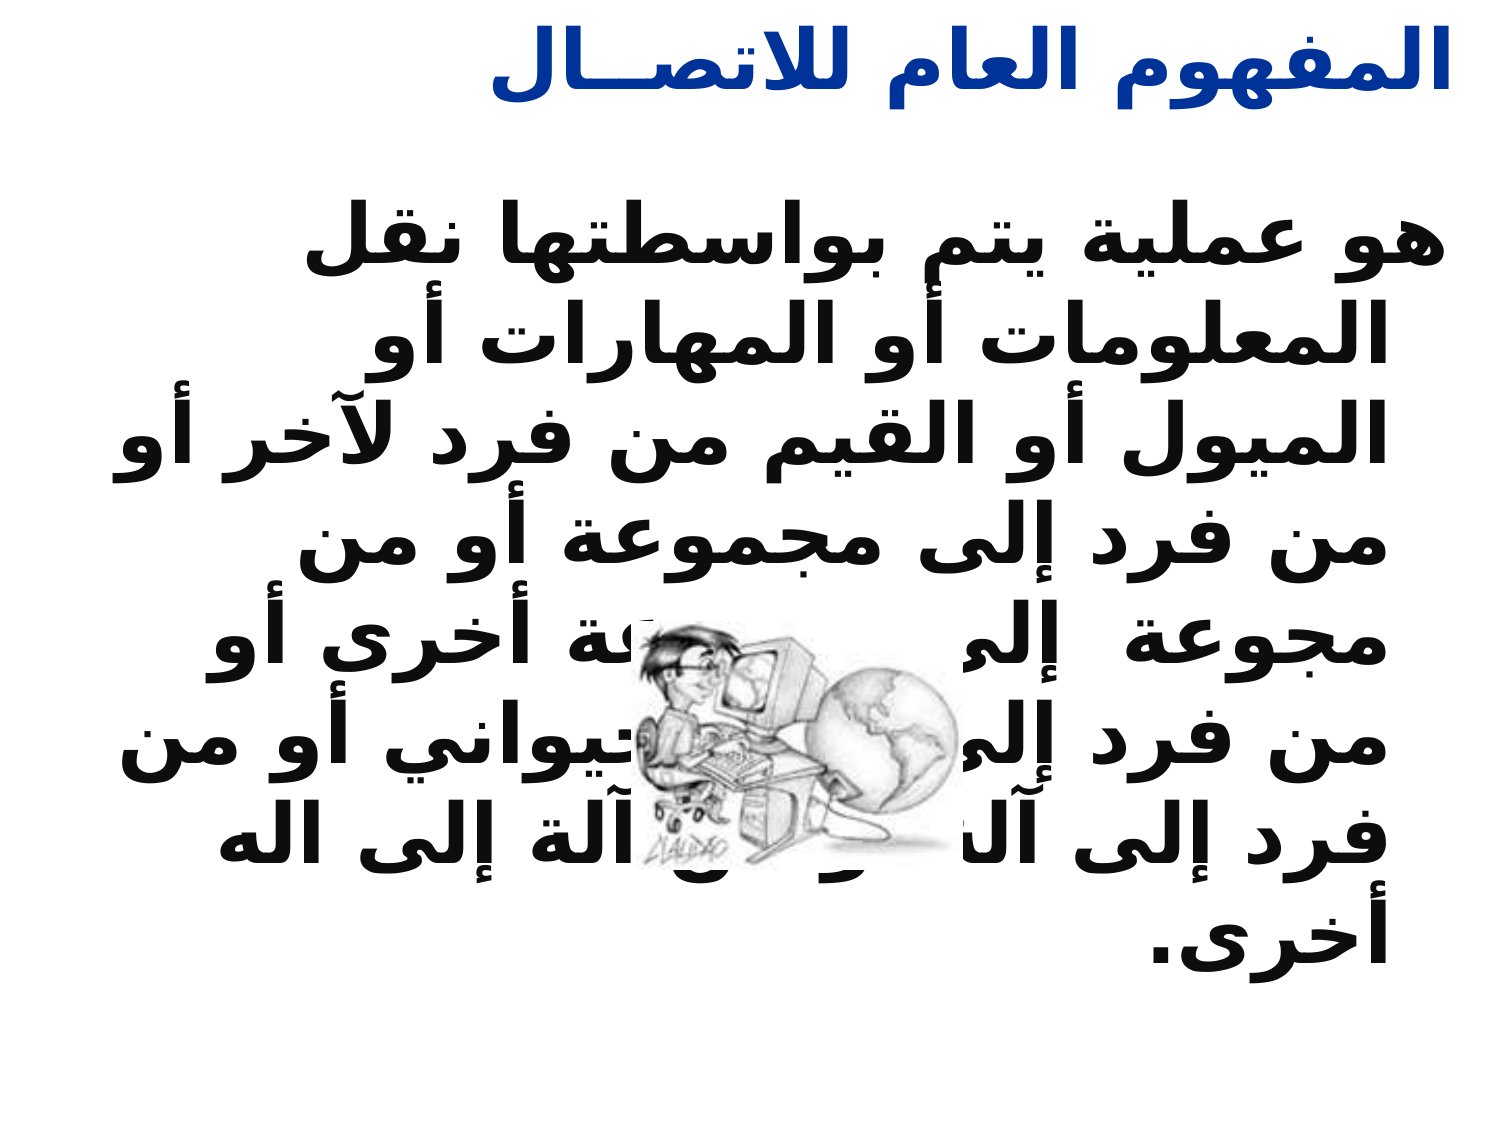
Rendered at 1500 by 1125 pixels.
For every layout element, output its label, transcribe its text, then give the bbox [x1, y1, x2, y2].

list هو عملية يتم بواسطتها نقل المعلومات أو المهارات أو الميول أو القيم من فرد لآخر أو من فرد إلى مجموعة أو من مجوعة إلى مجموعة أخرى أو من فرد إلى كائن حيواني أو من فرد إلى آلة أو من آلة إلى اله أخرى. [93, 172, 1465, 806]
text_box المفهوم العام للاتصــال [0, 54, 1500, 168]
picture [631, 621, 963, 870]
